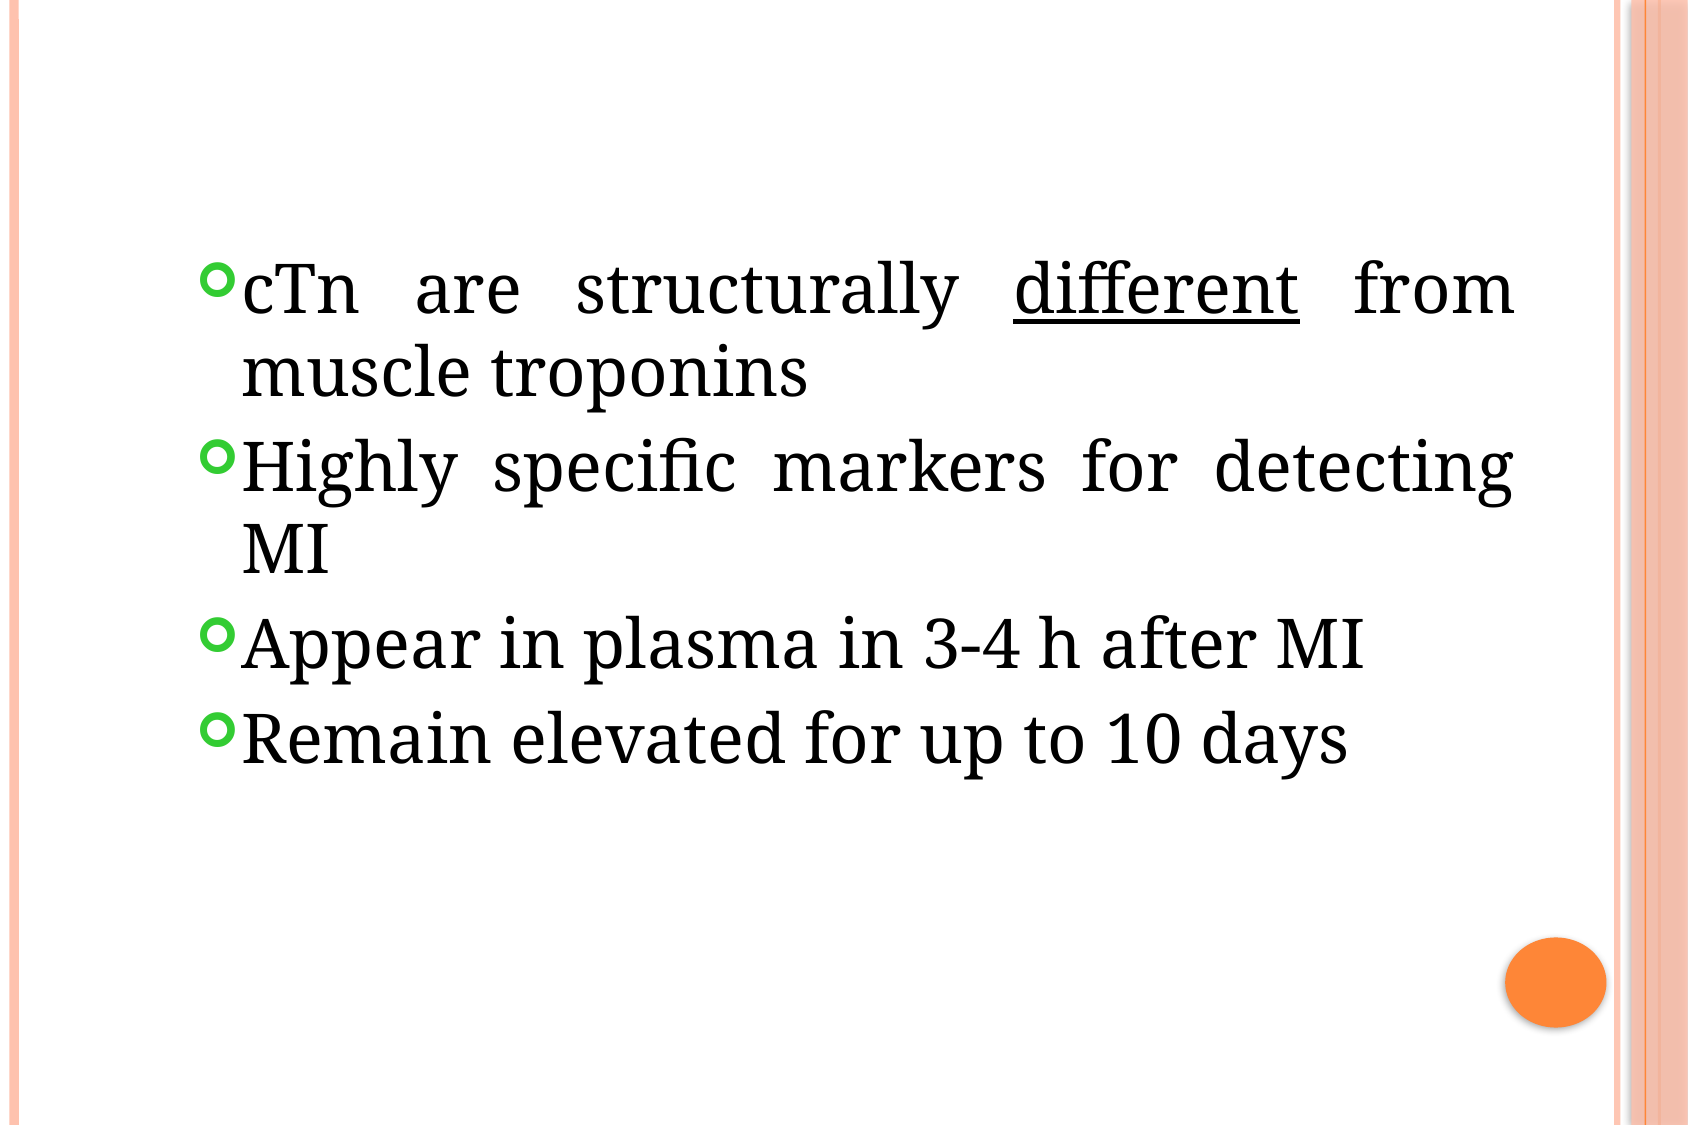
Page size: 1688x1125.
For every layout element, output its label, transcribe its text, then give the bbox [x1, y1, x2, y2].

list cTn are structurally different from muscle troponins Highly specific markers for detecting MI Appear in plasma in 3-4 h after MI Remain elevated for up to 10 days [181, 237, 1532, 1125]
